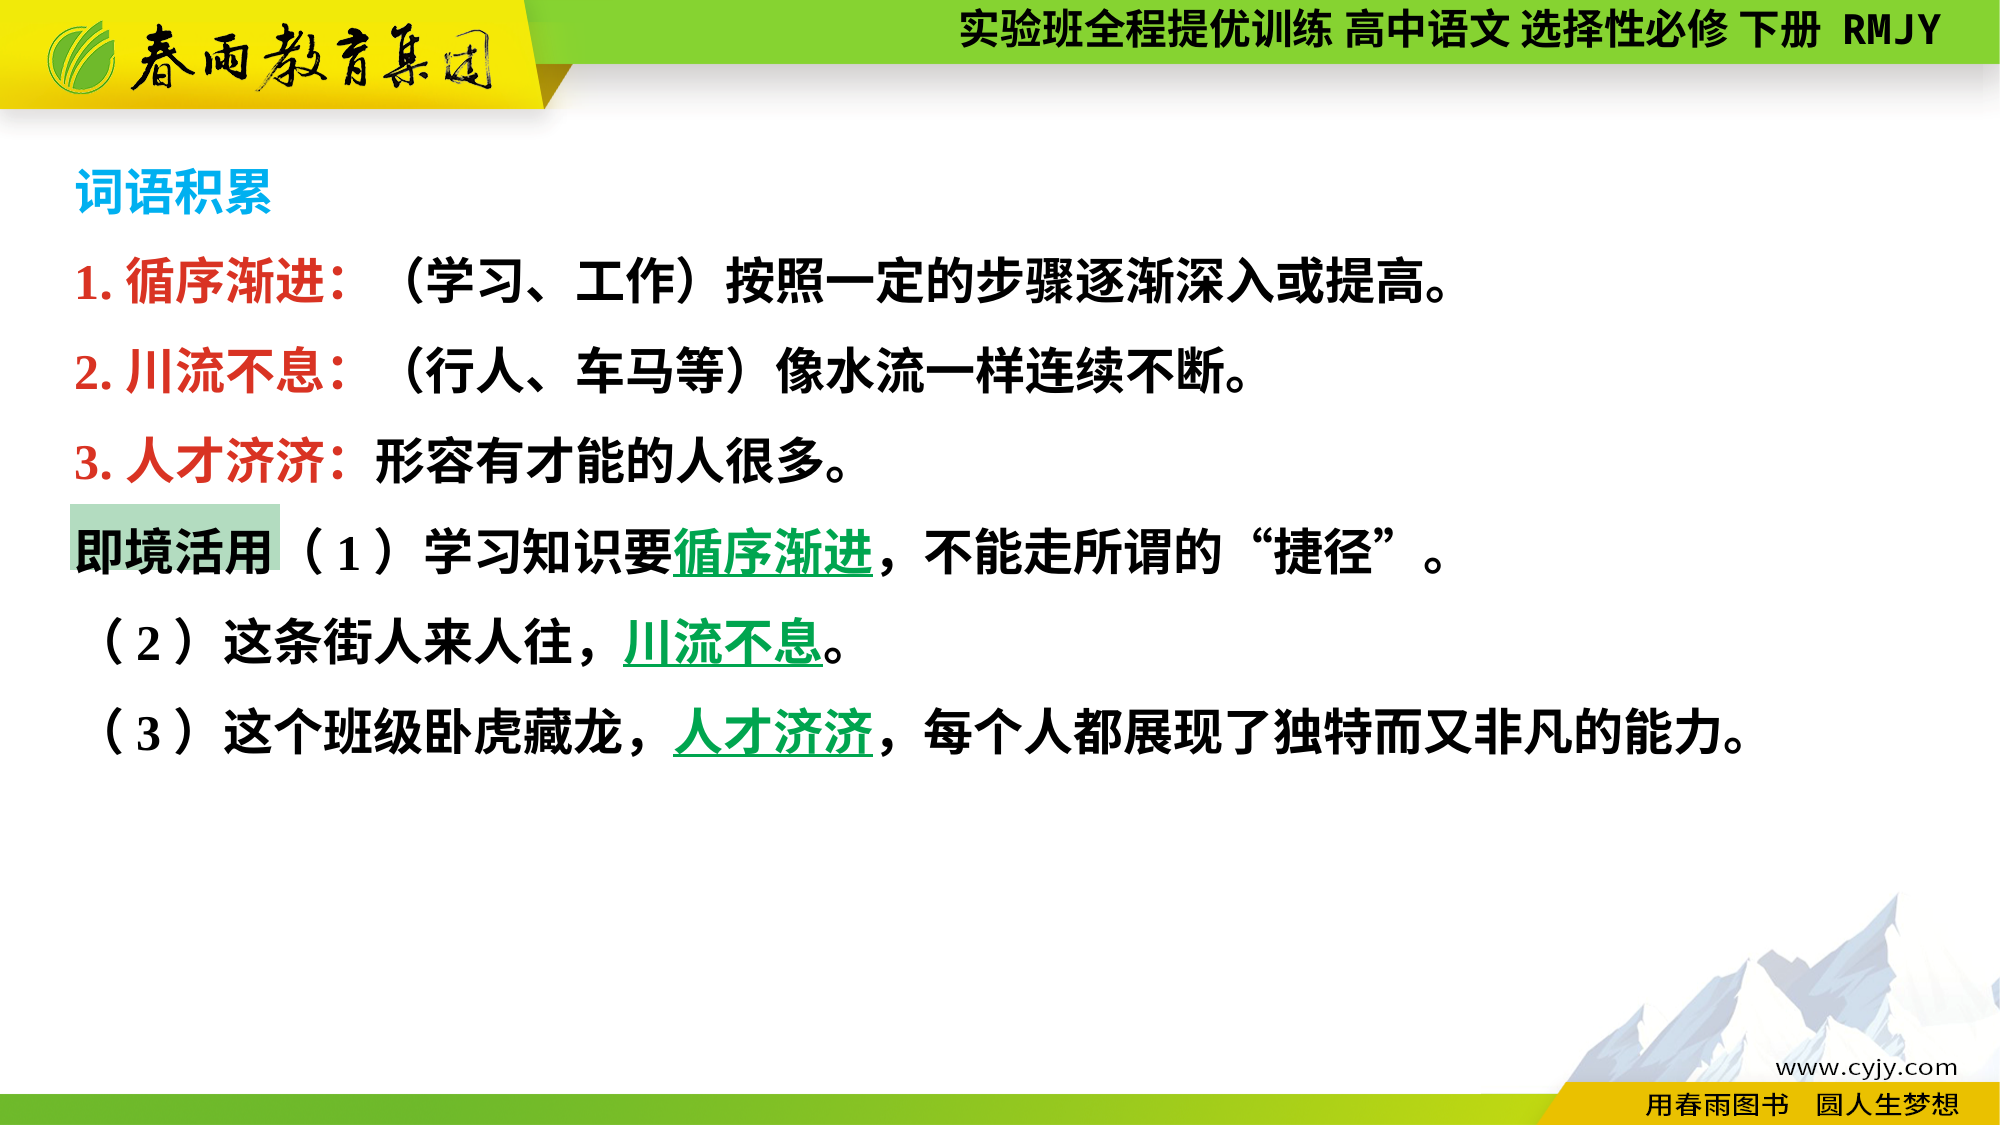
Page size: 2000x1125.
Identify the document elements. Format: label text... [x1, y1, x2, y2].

picture [0, 0, 2000, 1125]
list 词语积累 1.循序渐进：（学习、工作）按照一定的步骤逐渐深入或提高。 2.川流不息：（行人、车马等）像水流一样连续不断。 3.人才济济：形容有才能的人很多。 即境活用（1）学习知识要循序渐进，不能走所谓的“捷径”。 （2）这条街人来人往，川流不息。 （3）这个班级卧虎藏龙，人才济济，每个人都展现了独特而又非凡的能力。 [59, 122, 1944, 774]
